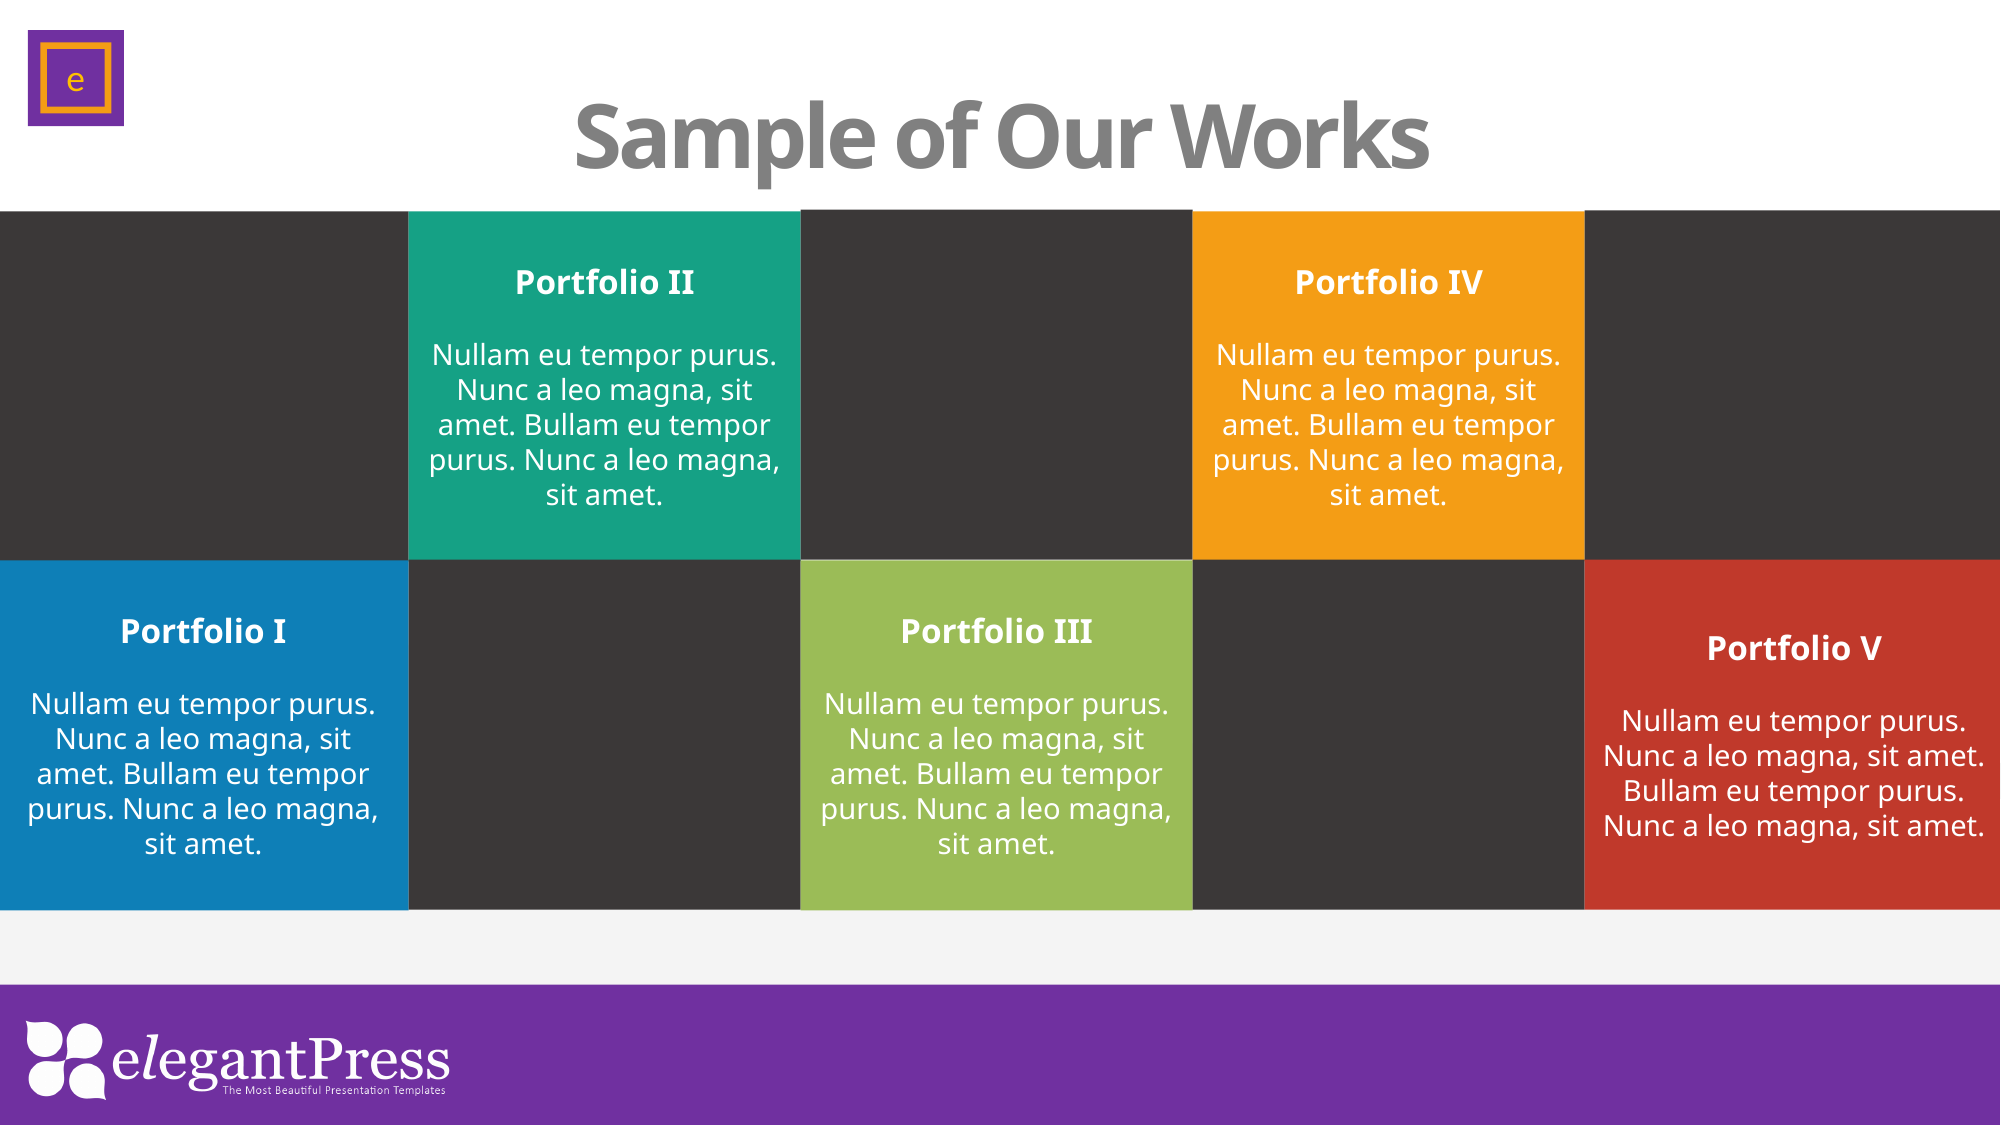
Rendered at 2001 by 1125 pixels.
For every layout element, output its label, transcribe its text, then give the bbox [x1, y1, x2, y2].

text_box Portfolio II Nullam eu tempor purus. Nunc a leo magna, sit amet. Bullam eu tempor purus. Nunc a leo magna, sit amet. [408, 210, 800, 559]
text_box [1584, 209, 2000, 559]
text_box Portfolio I Nullam eu tempor purus. Nunc a leo magna, sit amet. Bullam eu tempor purus. Nunc a leo magna, sit amet. [0, 559, 408, 911]
text_box Sample of Our Works [563, 74, 1444, 192]
text_box Portfolio V Nullam eu tempor purus. Nunc a leo magna, sit amet. Bullam eu tempor purus. Nunc a leo magna, sit amet. [1584, 559, 2000, 911]
text_box [408, 559, 800, 911]
text_box Portfolio IV Nullam eu tempor purus. Nunc a leo magna, sit amet. Bullam eu tempor purus. Nunc a leo magna, sit amet. [1192, 210, 1584, 559]
text_box Portfolio III Nullam eu tempor purus. Nunc a leo magna, sit amet. Bullam eu tempor purus. Nunc a leo magna, sit amet. [800, 559, 1192, 911]
text_box [800, 209, 1194, 559]
text_box [1192, 559, 1584, 911]
picture [17, 1012, 454, 1111]
text_box [0, 210, 408, 559]
